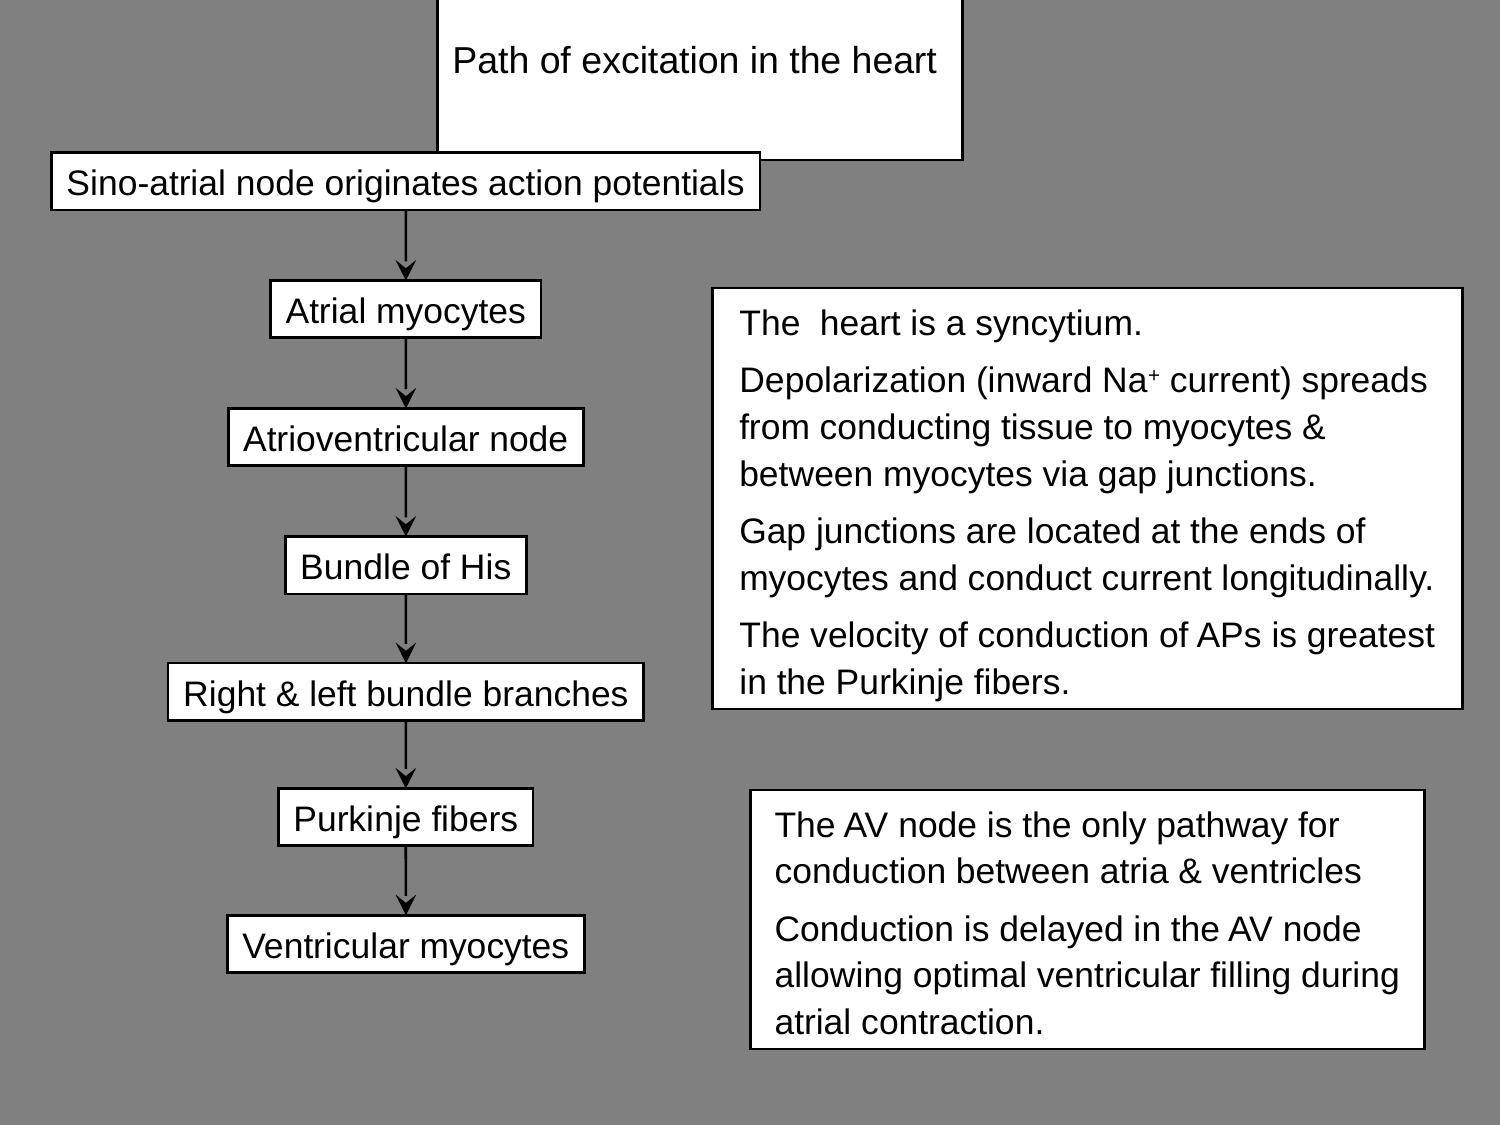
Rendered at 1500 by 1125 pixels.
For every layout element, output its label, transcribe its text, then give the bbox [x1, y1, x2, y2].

text_box The heart is a syncytium. Depolarization (inward Na+ current) spreads from conducting tissue to myocytes & between myocytes via gap junctions. Gap junctions are located at the ends of myocytes and conduct current longitudinally. The velocity of conduction of APs is greatest in the Purkinje fibers. [767, 288, 1463, 709]
title Path of excitation in the heart [436, 0, 964, 161]
text_box The AV node is the only pathway for conduction between atria & ventricles Conduction is delayed in the AV node allowing optimal ventricular filling during atrial contraction. [750, 789, 1425, 1050]
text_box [49, 150, 763, 975]
